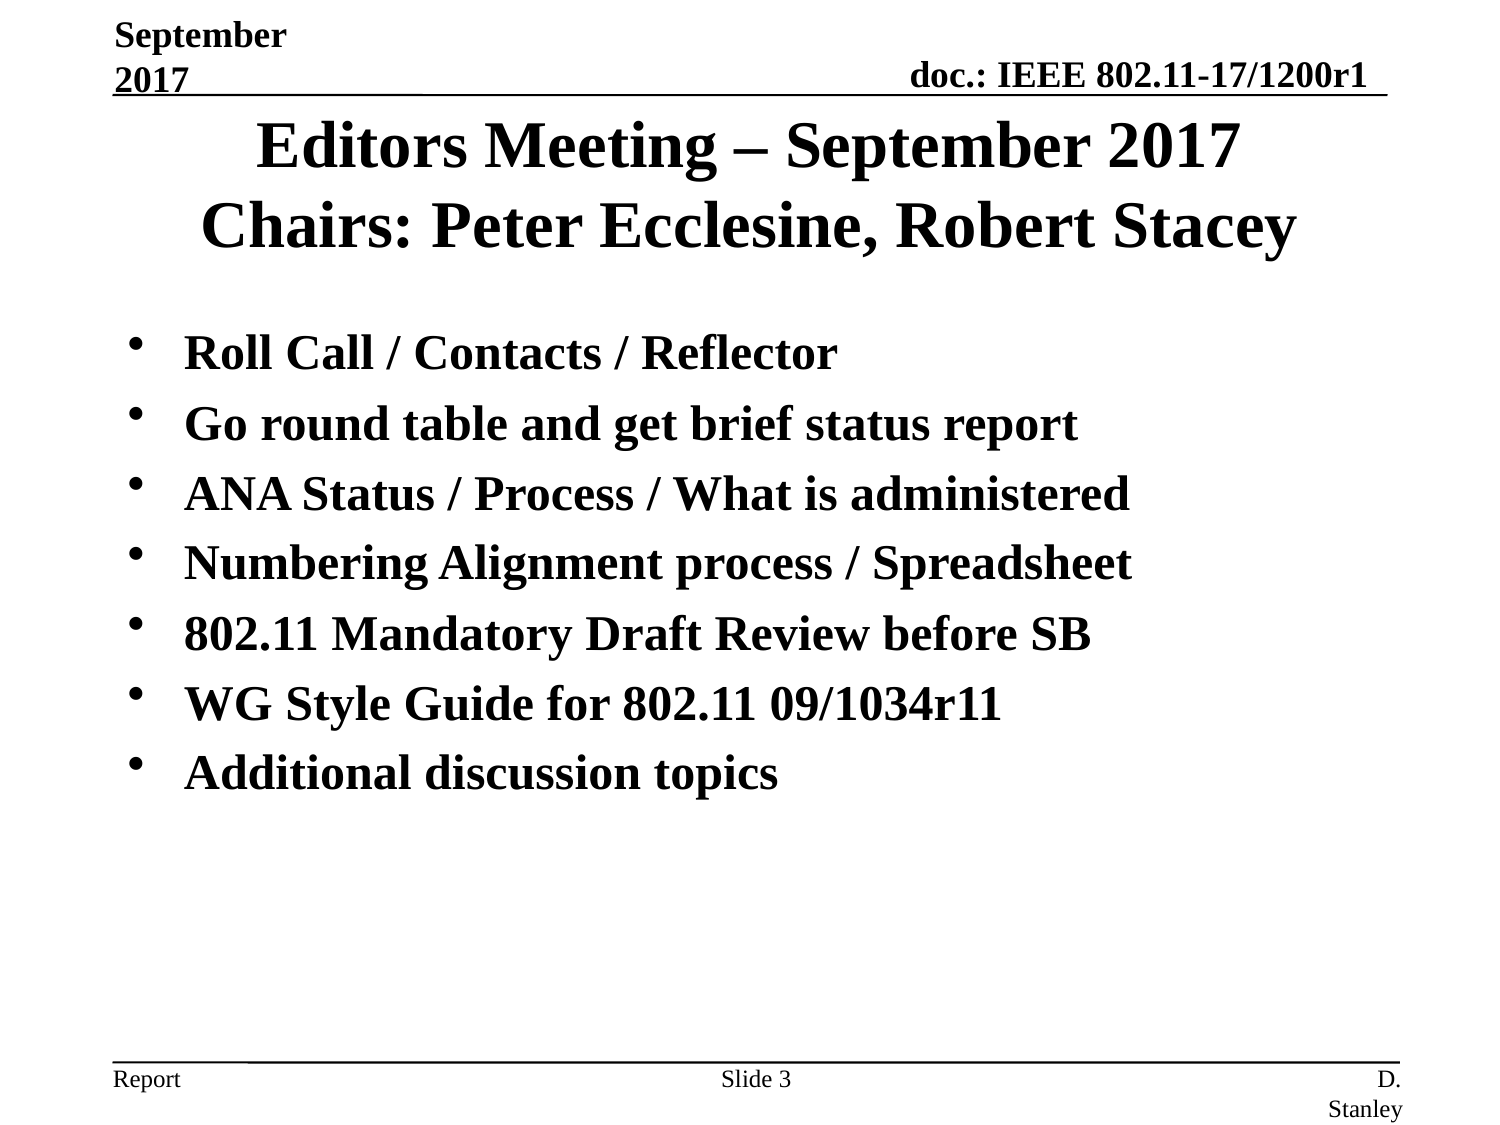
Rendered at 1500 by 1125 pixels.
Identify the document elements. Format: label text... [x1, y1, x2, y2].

title Editors Meeting – September 2017 Chairs: Peter Ecclesine, Robert Stacey [112, 125, 1388, 238]
footer D. Stanley, HP Enterprise [1325, 1062, 1402, 1093]
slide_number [114, 54, 335, 100]
slide_number Slide 3 [721, 1062, 792, 1093]
list Roll Call / Contacts / Reflector Go round table and get brief status report ANA Status / Process / What is administered Numbering Alignment process / Spreadsheet 802.11 Mandatory Draft Review before SB WG Style Guide for 802.11 09/1034r11 Additional discussion topics [112, 312, 1475, 1038]
